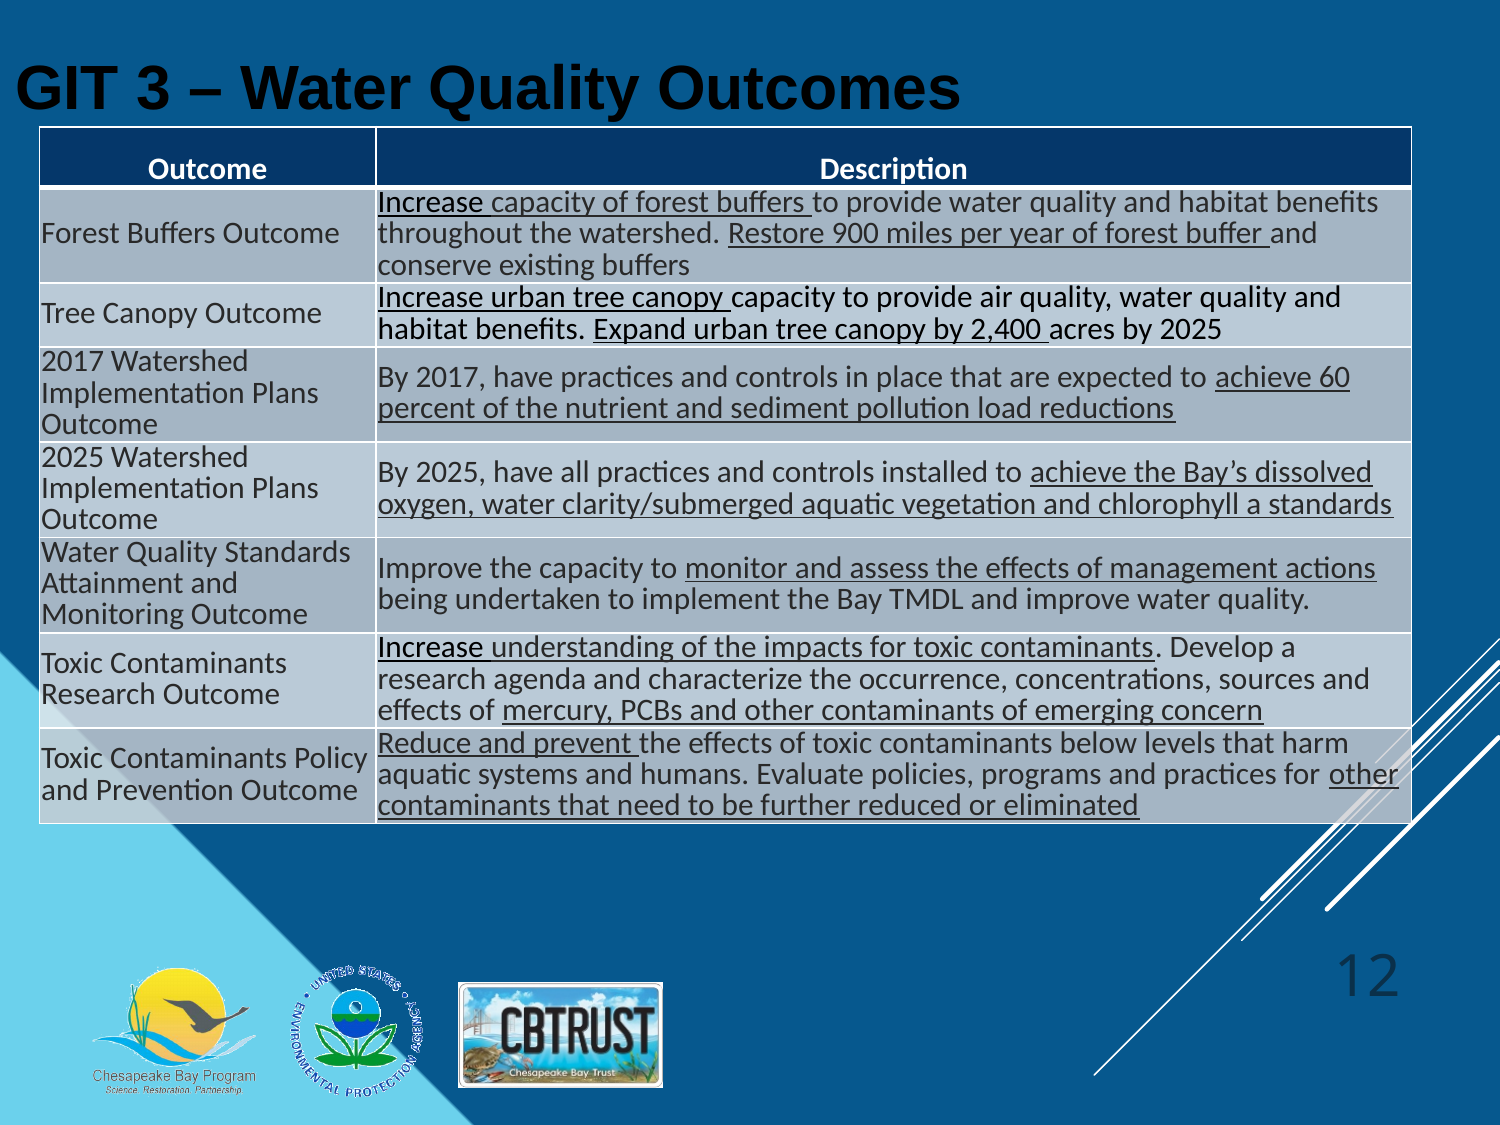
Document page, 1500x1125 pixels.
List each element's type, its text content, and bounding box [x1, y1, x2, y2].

table_cell Increase capacity of forest buffers to provide water quality and habitat benefits throughout the watershed. Restore 900 miles per year of forest buffer and conserve existing buffers [377, 190, 1411, 282]
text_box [88, 944, 663, 1101]
slide_number 12 [1275, 915, 1416, 1025]
table_header Outcome [40, 128, 375, 185]
title GIT 3 – Water Quality Outcomes [0, 6, 1500, 163]
table_cell Reduce and prevent the effects of toxic contaminants below levels that harm aquatic systems and humans. Evaluate policies, programs and practices for other contaminants that need to be further reduced or eliminated [377, 729, 1411, 823]
table_cell Forest Buffers Outcome [40, 190, 375, 282]
table_header Description [377, 128, 1411, 185]
table_cell Increase urban tree canopy capacity to provide air quality, water quality and habitat benefits. Expand urban tree canopy by 2,400 acres by 2025 [377, 284, 1411, 346]
table_cell 2025 Watershed Implementation Plans Outcome [40, 443, 375, 537]
table_cell Tree Canopy Outcome [40, 284, 375, 346]
table_cell By 2025, have all practices and controls installed to achieve the Bay’s dissolved oxygen, water clarity/submerged aquatic vegetation and chlorophyll a standards [377, 443, 1411, 537]
table_cell Improve the capacity to monitor and assess the effects of management actions being undertaken to implement the Bay TMDL and improve water quality. [377, 538, 1411, 632]
table_cell Toxic Contaminants Research Outcome [40, 634, 375, 727]
table_cell Toxic Contaminants Policy and Prevention Outcome [40, 729, 375, 823]
table_cell By 2017, have practices and controls in place that are expected to achieve 60 percent of the nutrient and sediment pollution load reductions [377, 348, 1411, 441]
table_cell 2017 Watershed Implementation Plans Outcome [40, 348, 375, 441]
table_cell Increase understanding of the impacts for toxic contaminants. Develop a research agenda and characterize the occurrence, concentrations, sources and effects of mercury, PCBs and other contaminants of emerging concern [377, 634, 1411, 727]
table_cell Water Quality Standards Attainment and Monitoring Outcome [40, 538, 375, 632]
